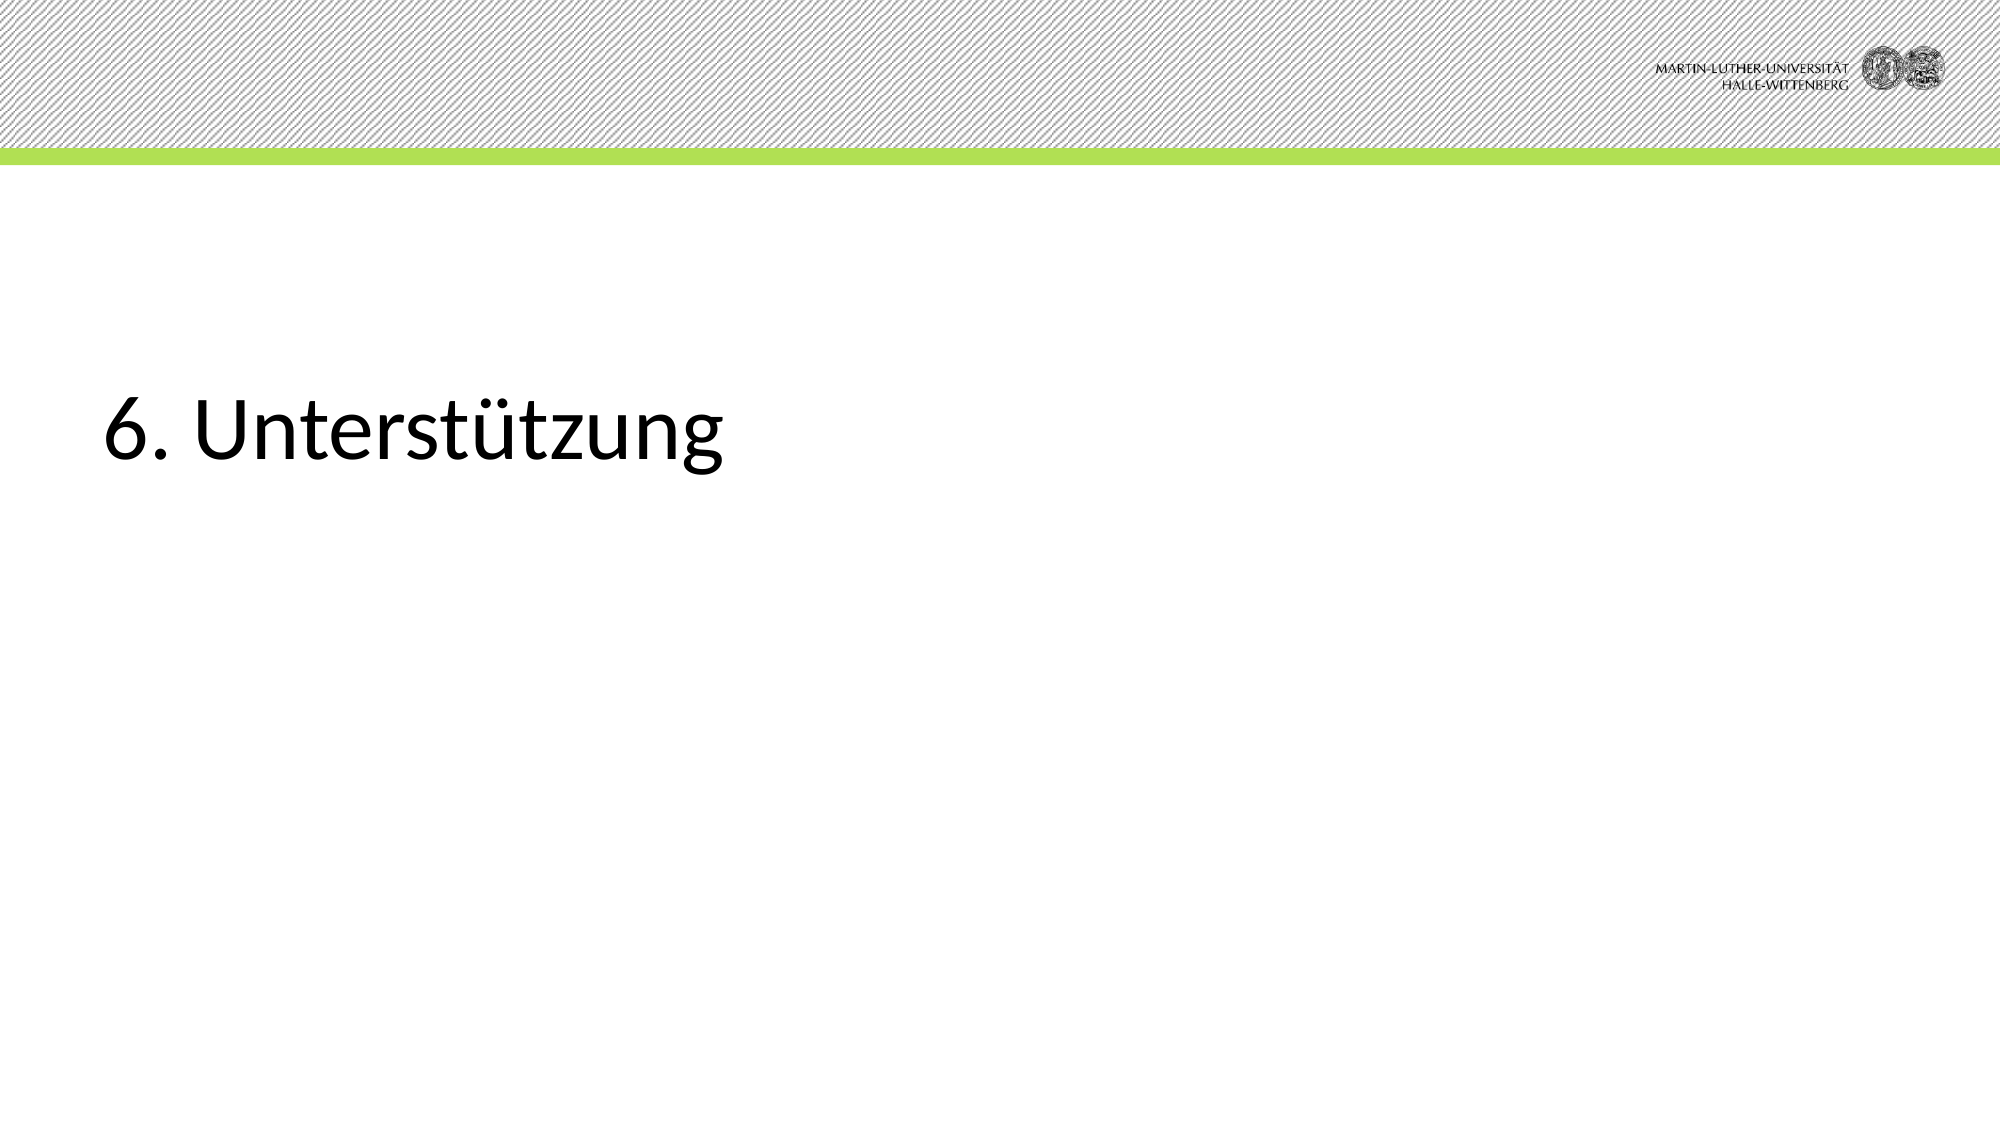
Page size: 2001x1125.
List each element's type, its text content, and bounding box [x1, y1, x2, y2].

title 6. Unterstützung [102, 244, 1876, 615]
picture [0, 0, 2000, 148]
